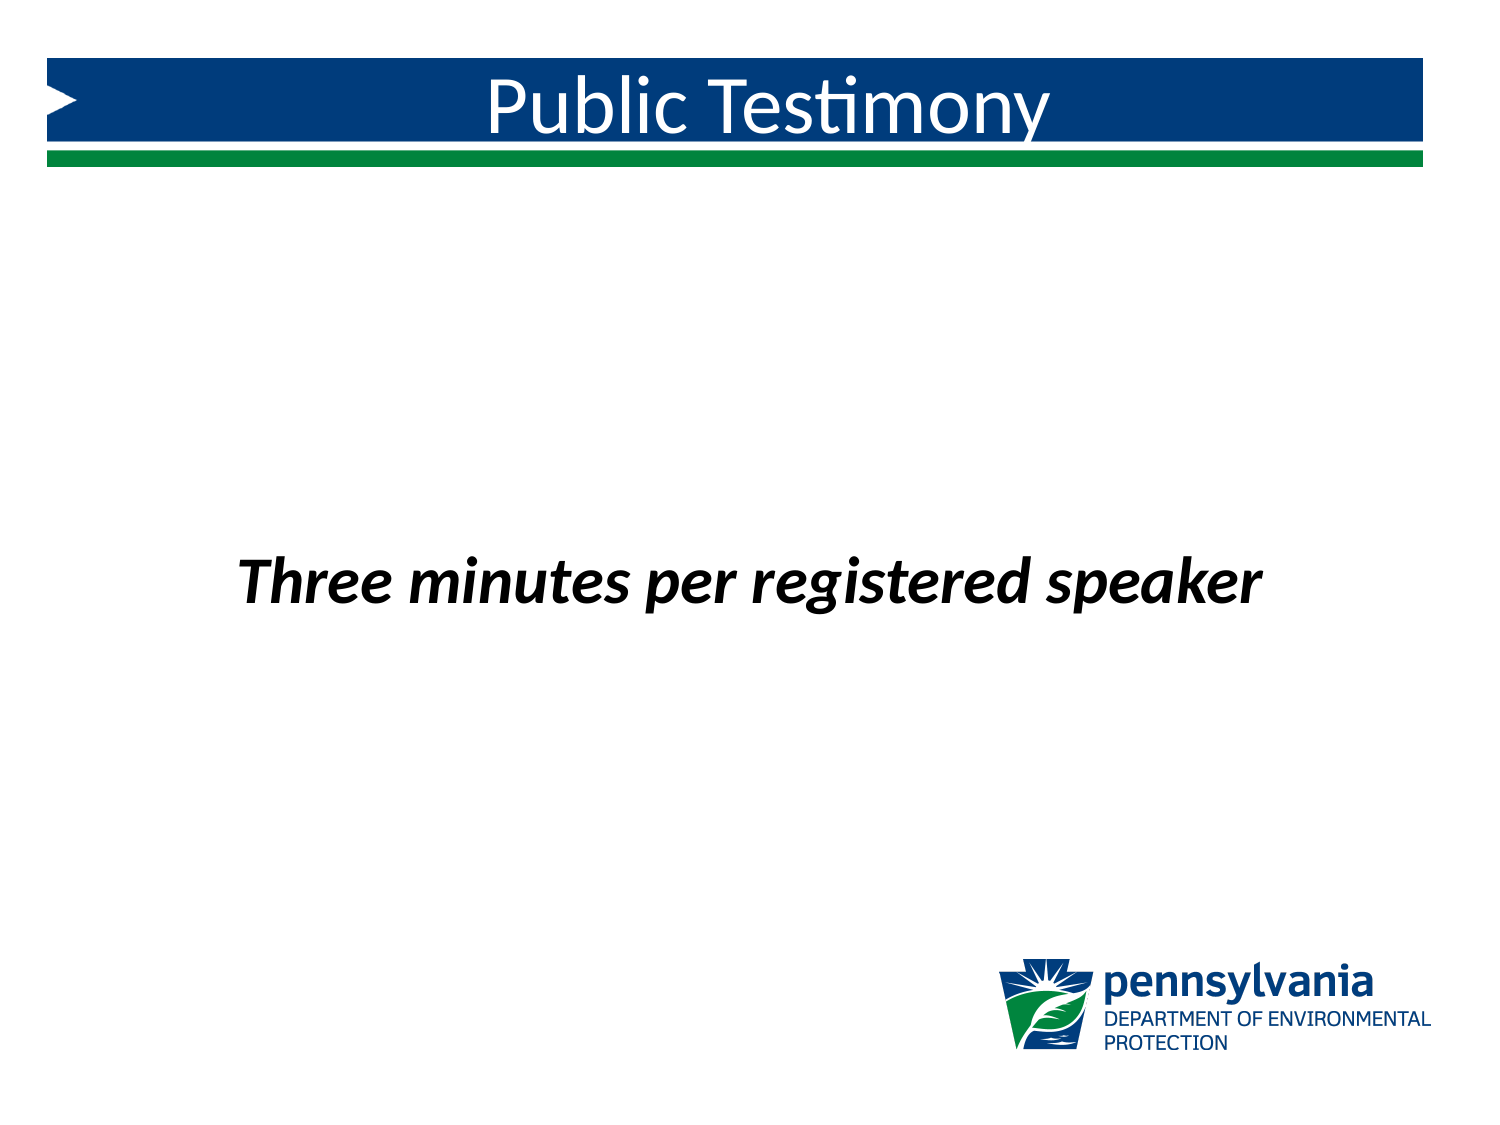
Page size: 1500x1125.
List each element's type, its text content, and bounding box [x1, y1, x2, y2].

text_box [47, 58, 1423, 167]
picture [999, 958, 1431, 1051]
list Three minutes per registered speaker [75, 262, 1425, 875]
